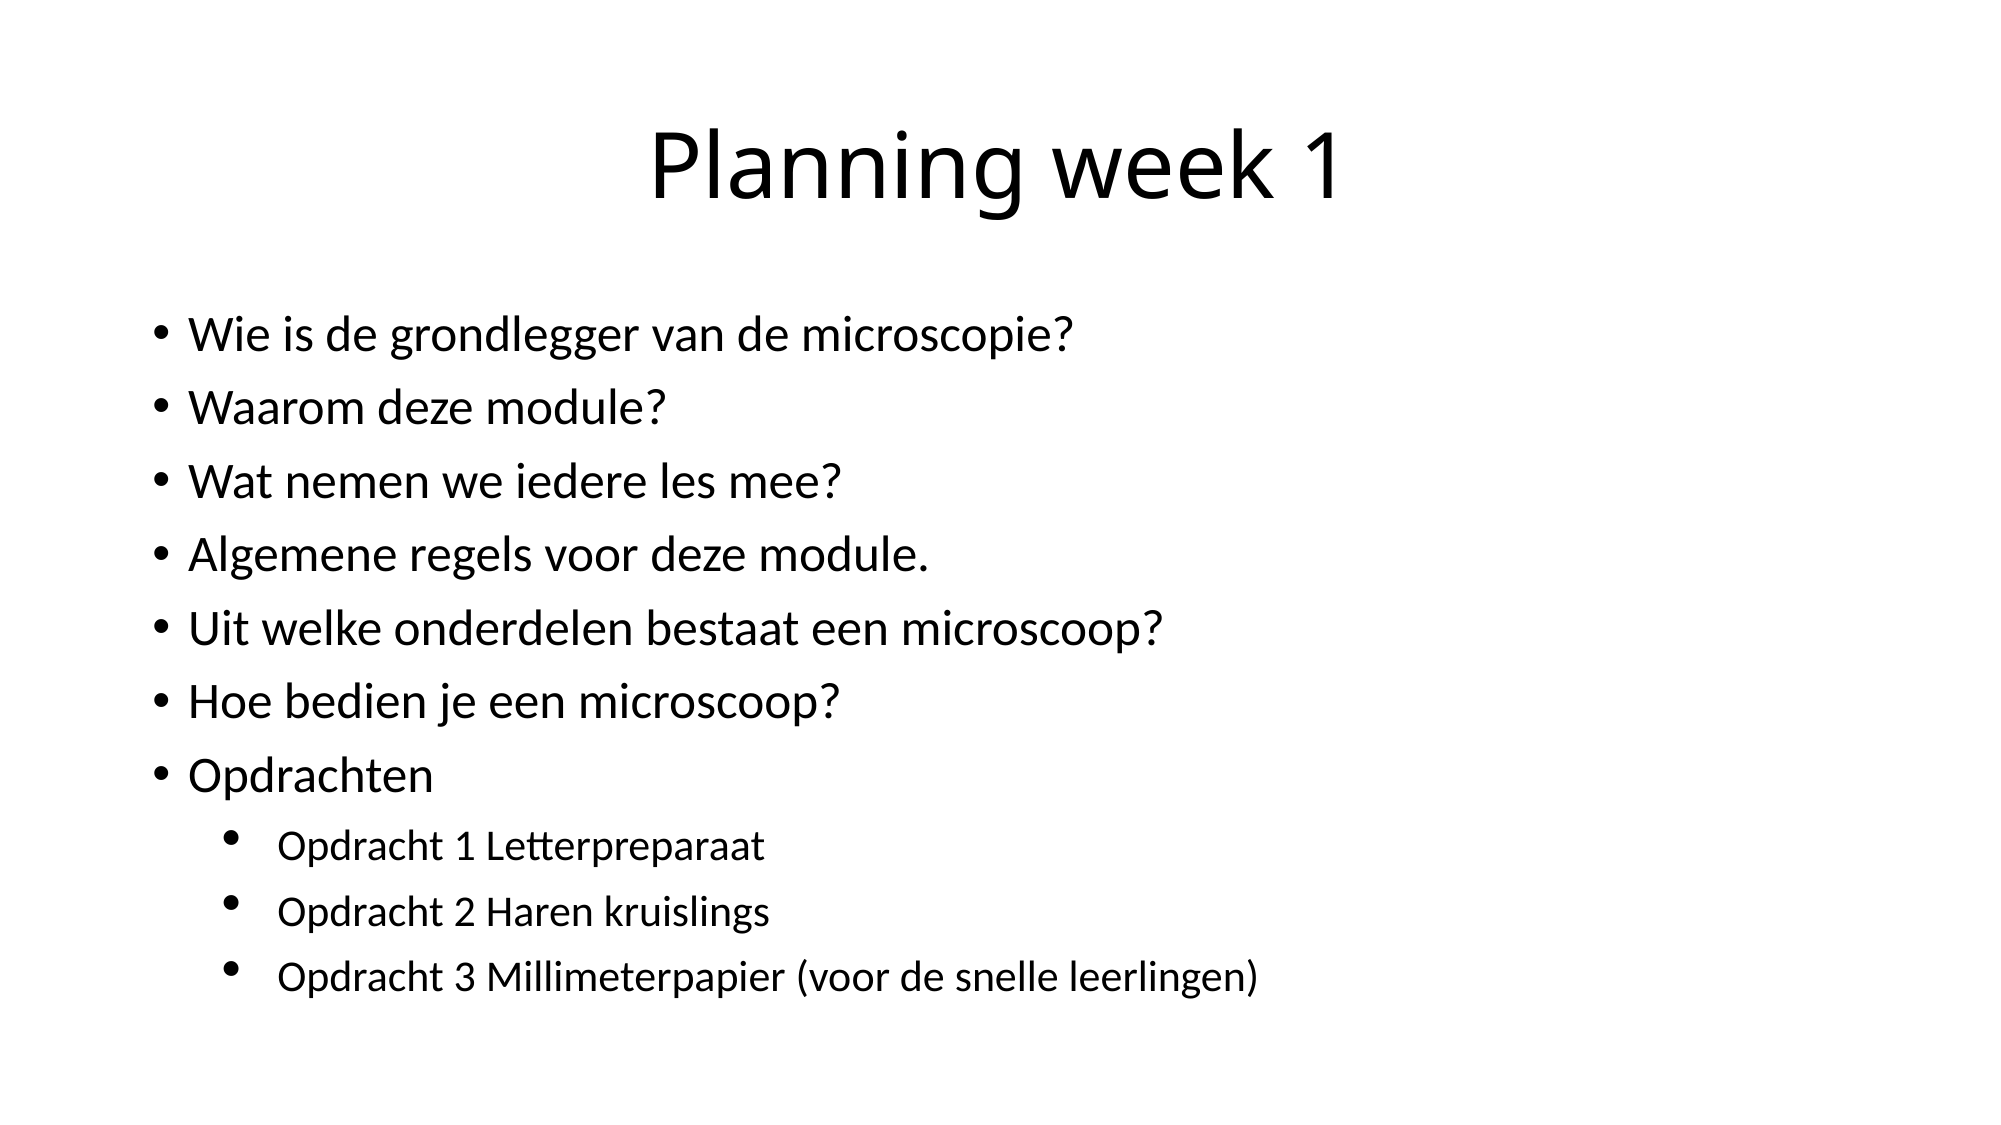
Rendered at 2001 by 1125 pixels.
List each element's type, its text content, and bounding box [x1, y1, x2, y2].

title Planning week 1 [137, 59, 1863, 278]
list Wie is de grondlegger van de microscopie? Waarom deze module? Wat nemen we iedere les mee? Algemene regels voor deze module. Uit welke onderdelen bestaat een microscoop? Hoe bedien je een microscoop? Opdrachten Opdracht 1 Letterpreparaat Opdracht 2 Haren kruislings Opdracht 3 Millimeterpapier (voor de snelle leerlingen) [137, 299, 1863, 1014]
